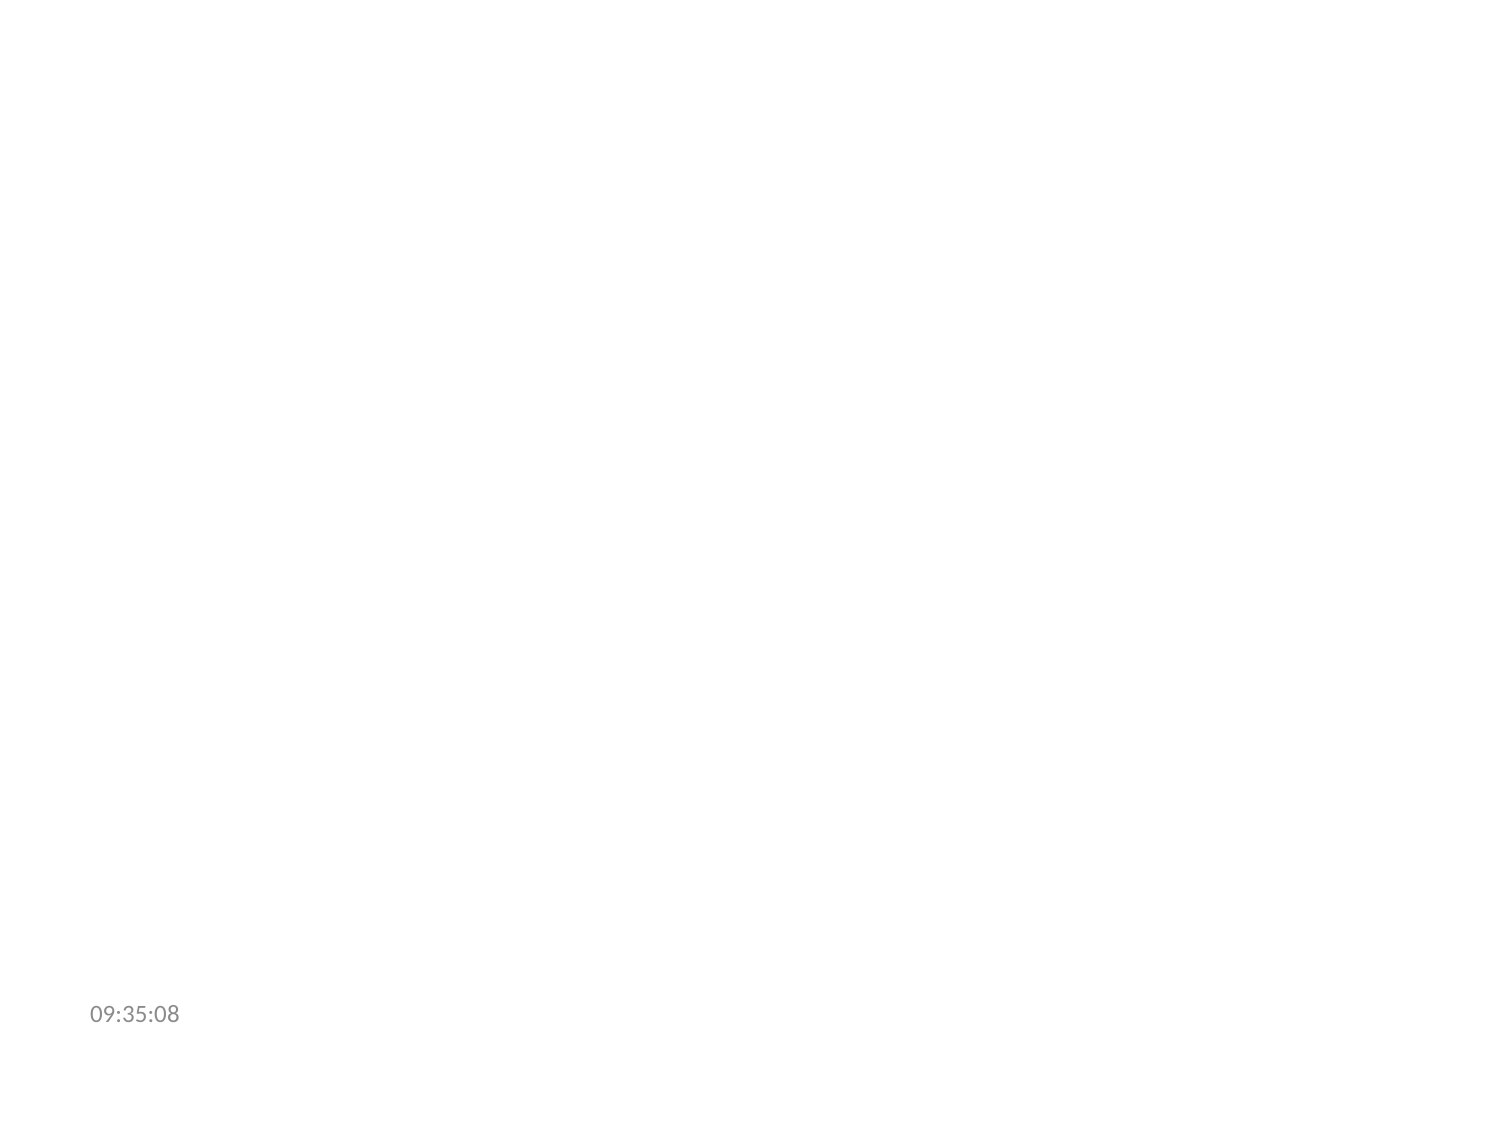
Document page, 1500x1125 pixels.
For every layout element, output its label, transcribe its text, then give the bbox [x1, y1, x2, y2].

text_box 15:35:09 [75, 982, 425, 1043]
